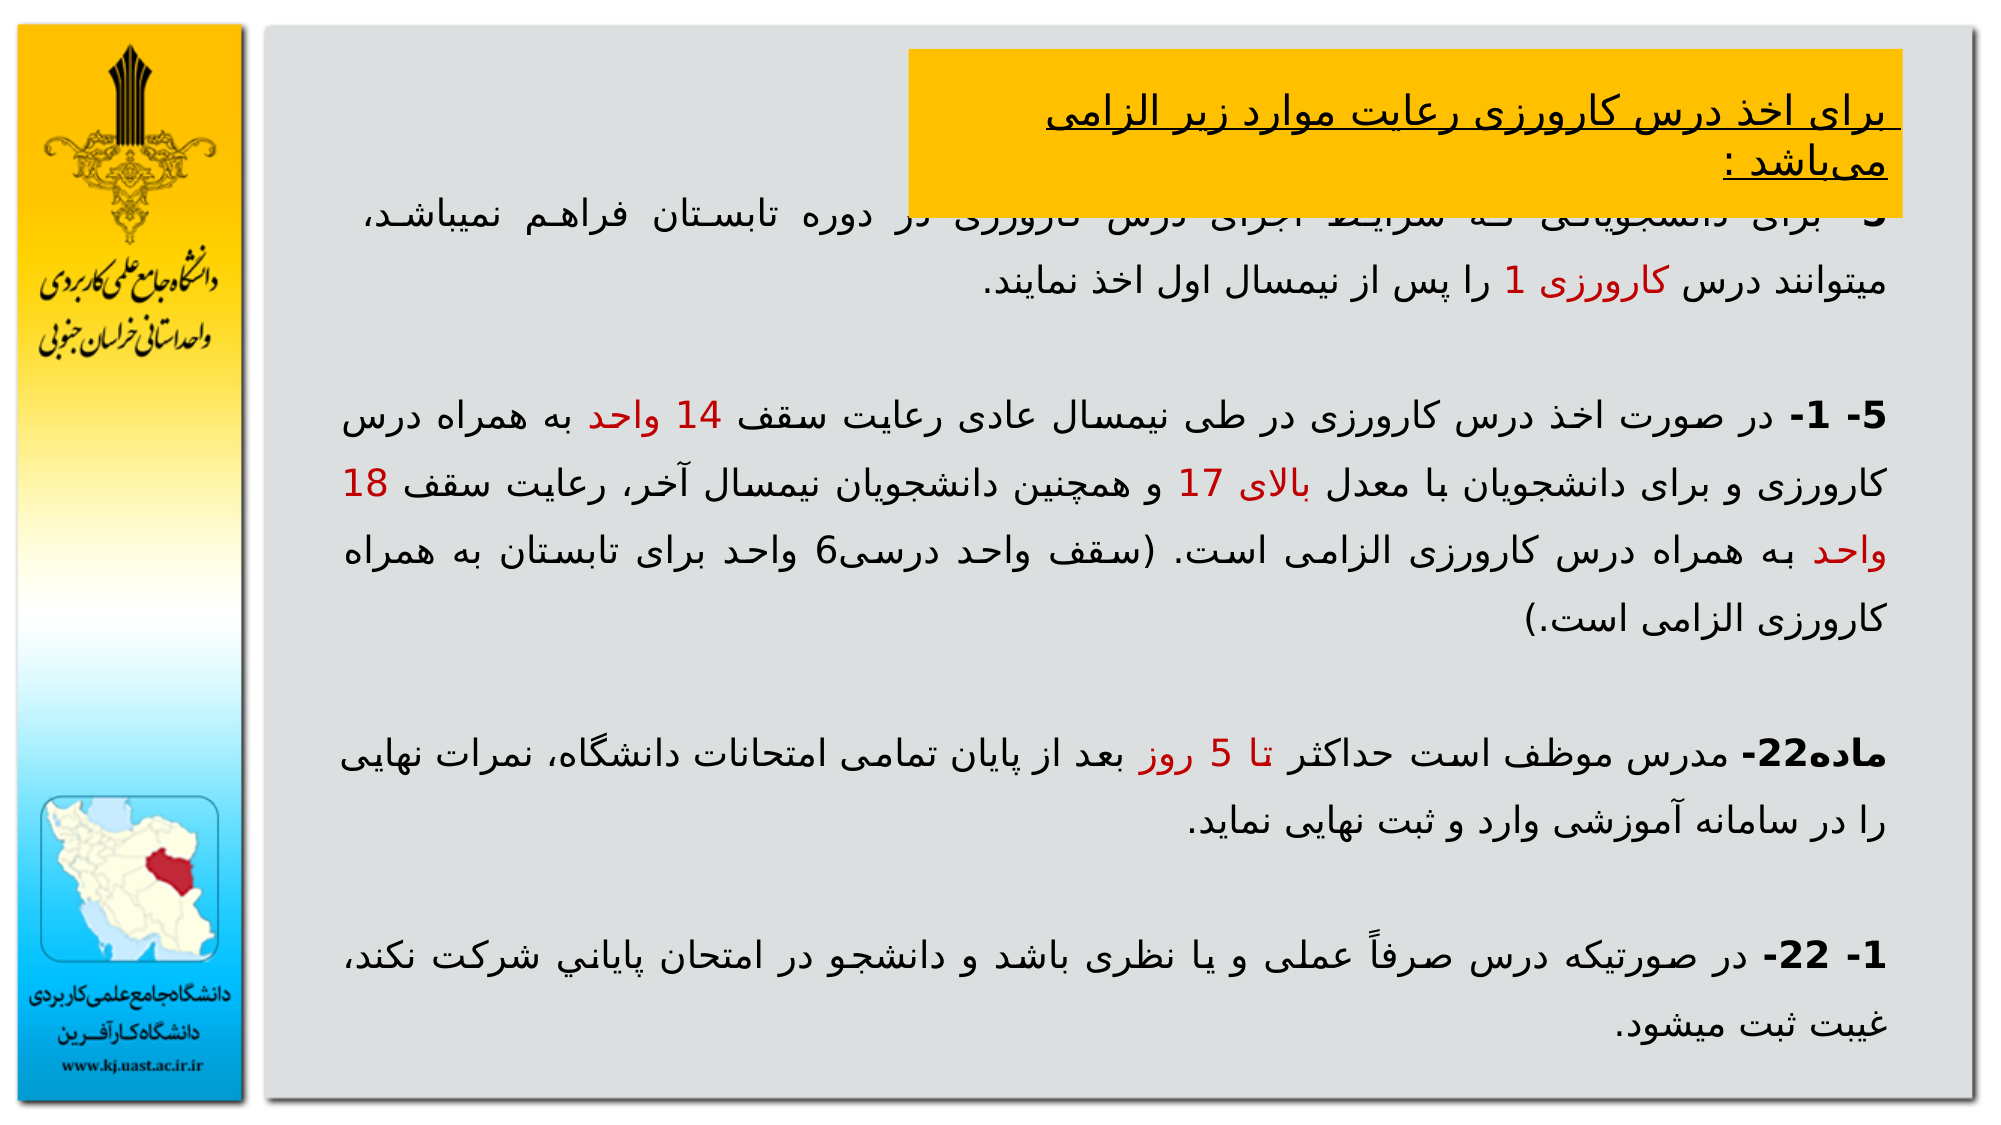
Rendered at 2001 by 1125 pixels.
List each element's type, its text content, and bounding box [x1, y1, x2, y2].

text_box 5- برای دانشجویانی که شرایط اجرای درس کارورزی در دوره تابستان فراهم نمی­باشد، می­توانند درس کارورزی 1 را پس از نیم­سال اول اخذ نمایند. 5- 1- در صورت اخذ درس کارورزی در طی نیم­سال عادی رعایت سقف 14 واحد به همراه درس کارورزی و برای دانشجویان با معدل بالای 17 و همچنین دانشجویان نیم­سال آخر، رعایت سقف 18 واحد به همراه درس کارورزی الزامی است. (سقف واحد درسی6 واحد برای تابستان به همراه کارورزی الزامی است.) ماده22- مدرس موظف است حداکثر تا 5 روز بعد از پایان تمامی امتحانات دانشگاه، نمرات نهایی را در سامانه آموزشی وارد و ثبت نهایی نماید. 1- 22- در صورتیکه درس صرفاً عملی و یا نظری باشد و دانشجو در امتحان پاياني شرکت نكند، غیبت ثبت می­شود. [324, 218, 1903, 993]
picture [0, 0, 2001, 1125]
text_box برای اخذ درس کارورزی رعایت موارد زیر الزامی می‌باشد : [907, 47, 1904, 219]
